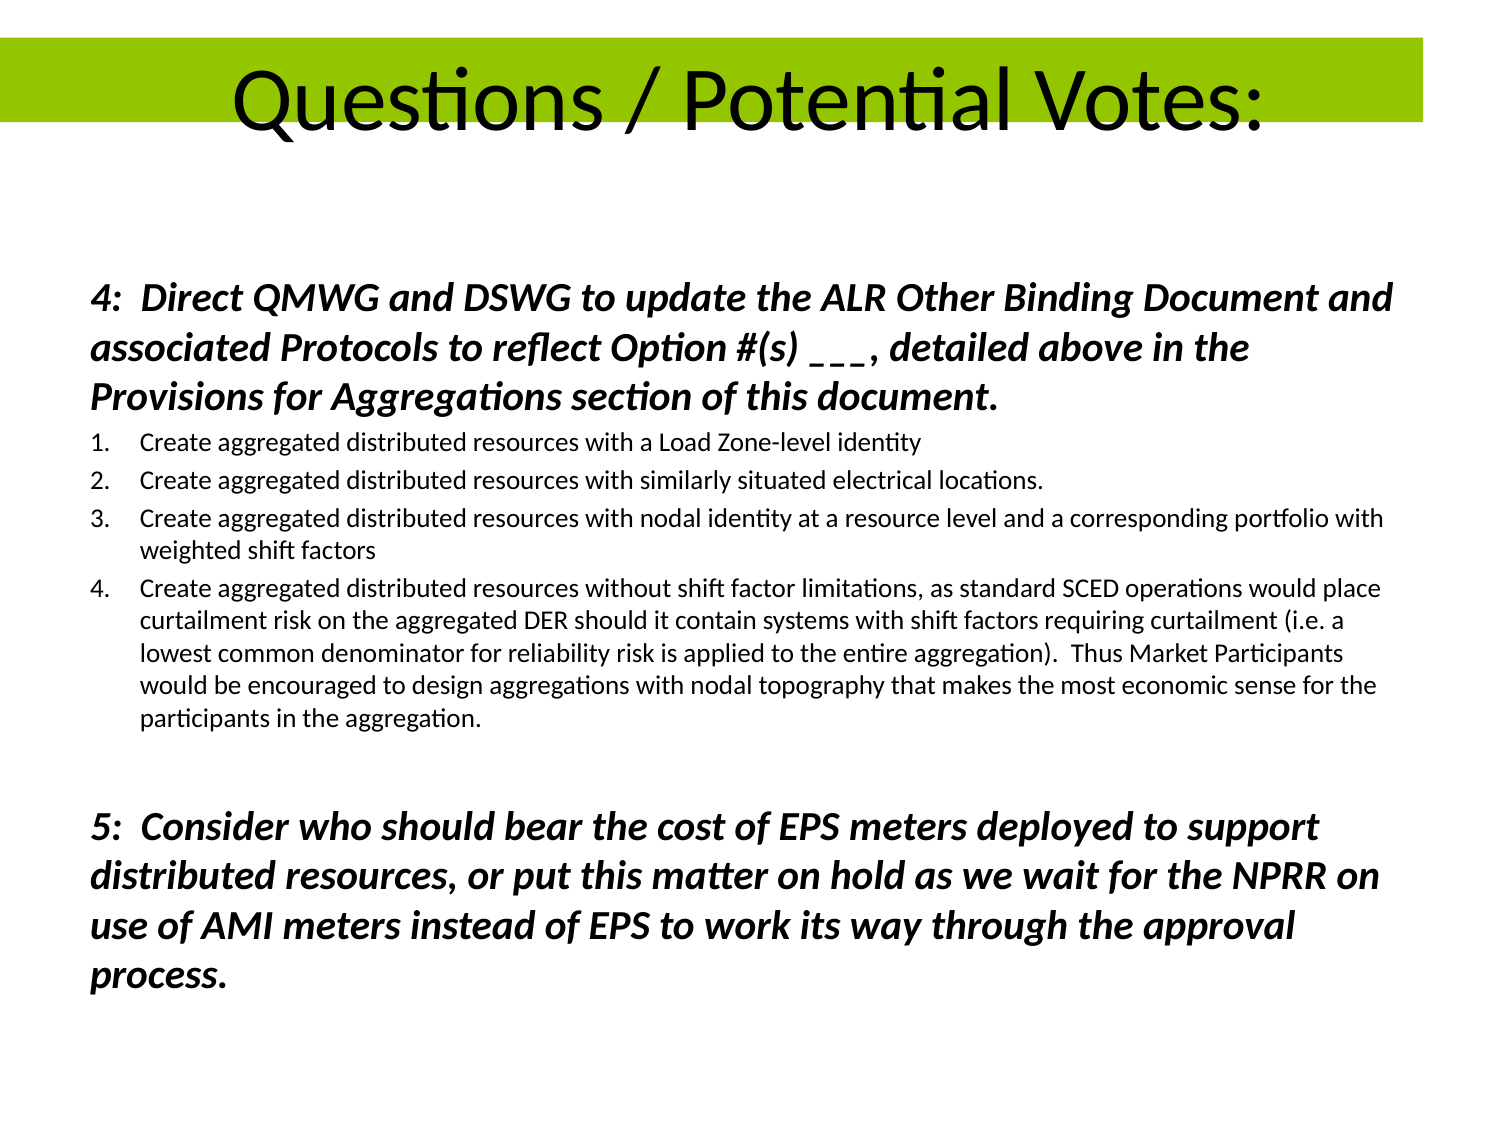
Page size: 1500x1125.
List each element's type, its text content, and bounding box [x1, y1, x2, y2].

title Questions / Potential Votes: [75, 0, 1425, 188]
list 4: Direct QMWG and DSWG to update the ALR Other Binding Document and associated Protocols to reflect Option #(s) ___, detailed above in the Provisions for Aggregations section of this document. Create aggregated distributed resources with a Load Zone-level identity Create aggregated distributed resources with similarly situated electrical locations. Create aggregated distributed resources with nodal identity at a resource level and a corresponding portfolio with weighted shift factors Create aggregated distributed resources without shift factor limitations, as standard SCED operations would place curtailment risk on the aggregated DER should it contain systems with shift factors requiring curtailment (i.e. a lowest common denominator for reliability risk is applied to the entire aggregation). Thus Market Participants would be encouraged to design aggregations with nodal topography that makes the most economic sense for the participants in the aggregation. 5: Consider who should bear the cost of EPS meters deployed to support distributed resources, or put this matter on hold as we wait for the NPRR on use of AMI meters instead of EPS to work its way through the approval process. [75, 262, 1425, 1005]
